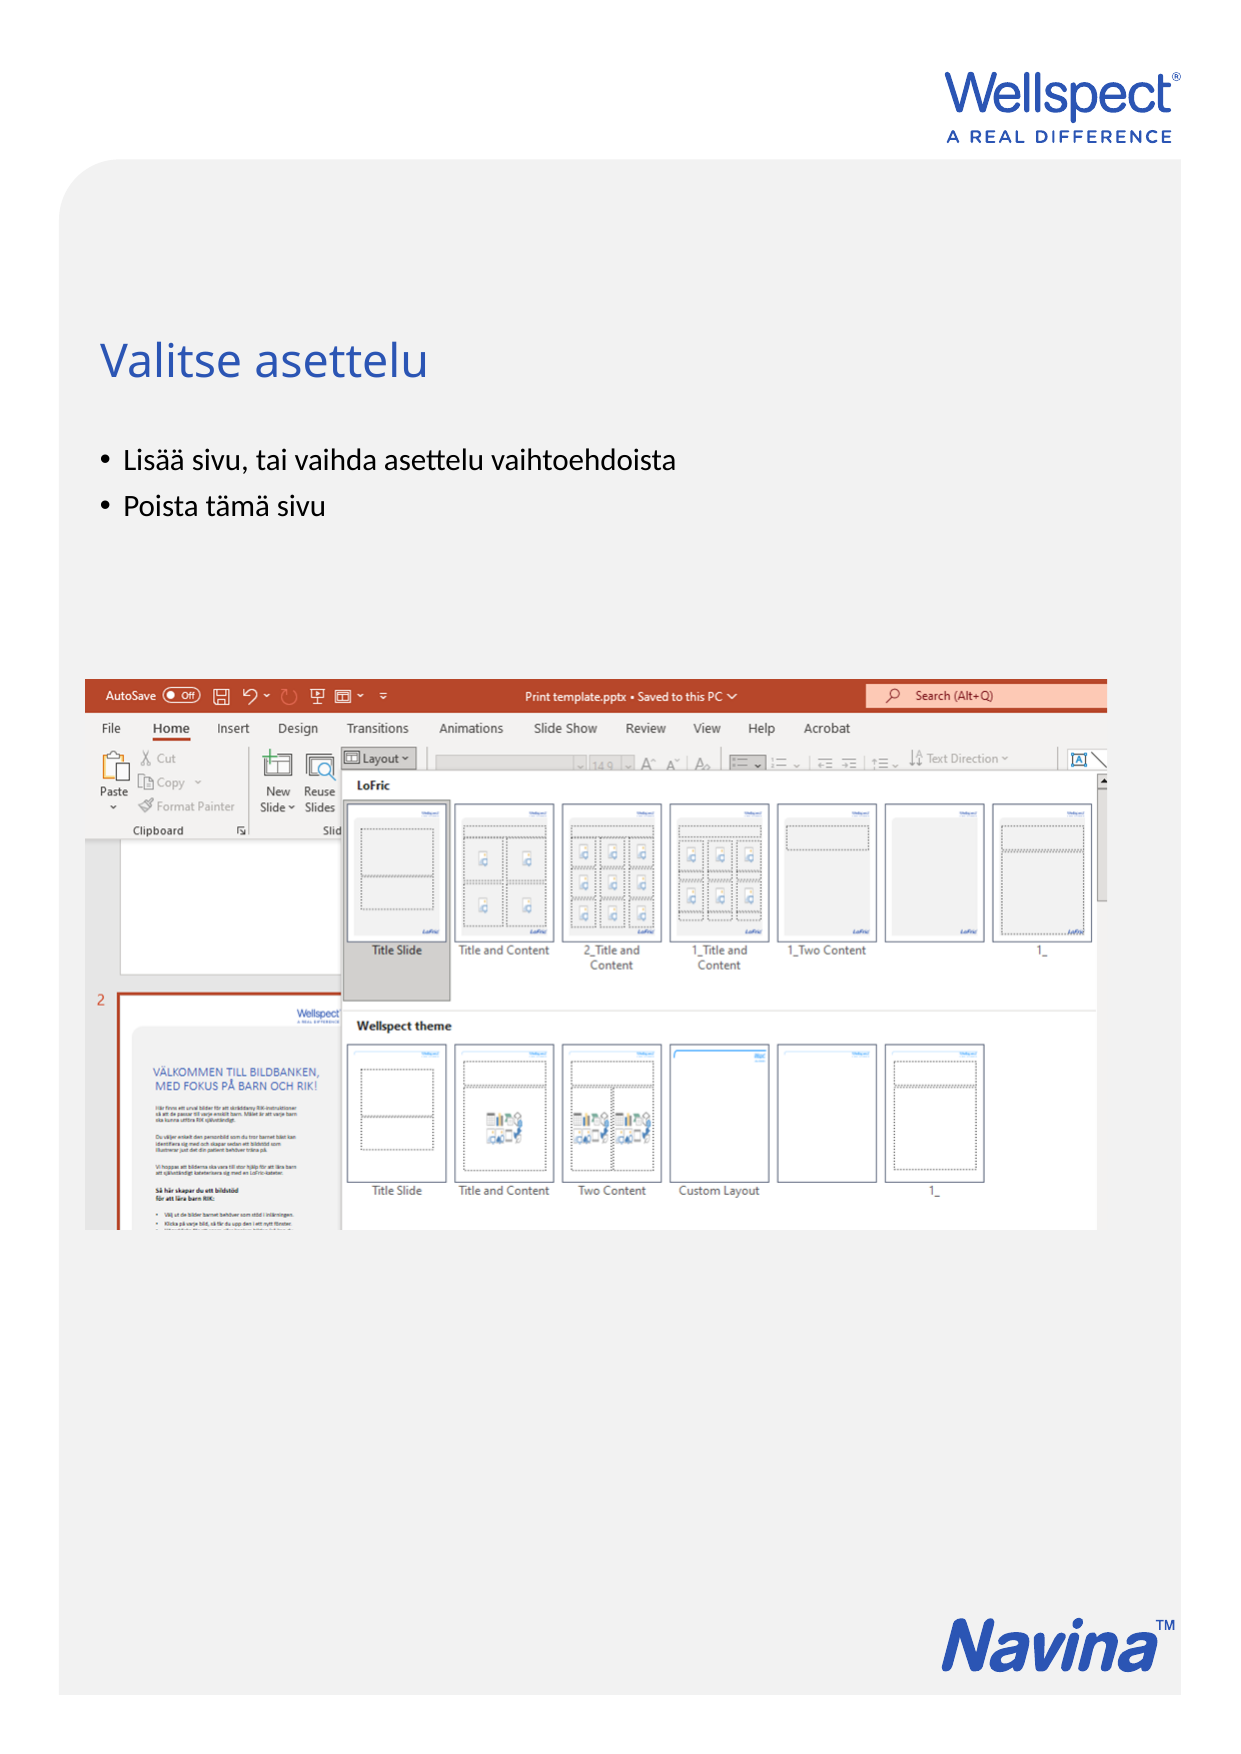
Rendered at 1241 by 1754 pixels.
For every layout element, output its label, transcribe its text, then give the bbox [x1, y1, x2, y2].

title Valitse asettelu [85, 250, 1155, 436]
text_box Lisää sivu, tai vaihda asettelu vaihtoehdoista Poista tämä sivu [85, 436, 1155, 595]
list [85, 679, 1108, 1230]
